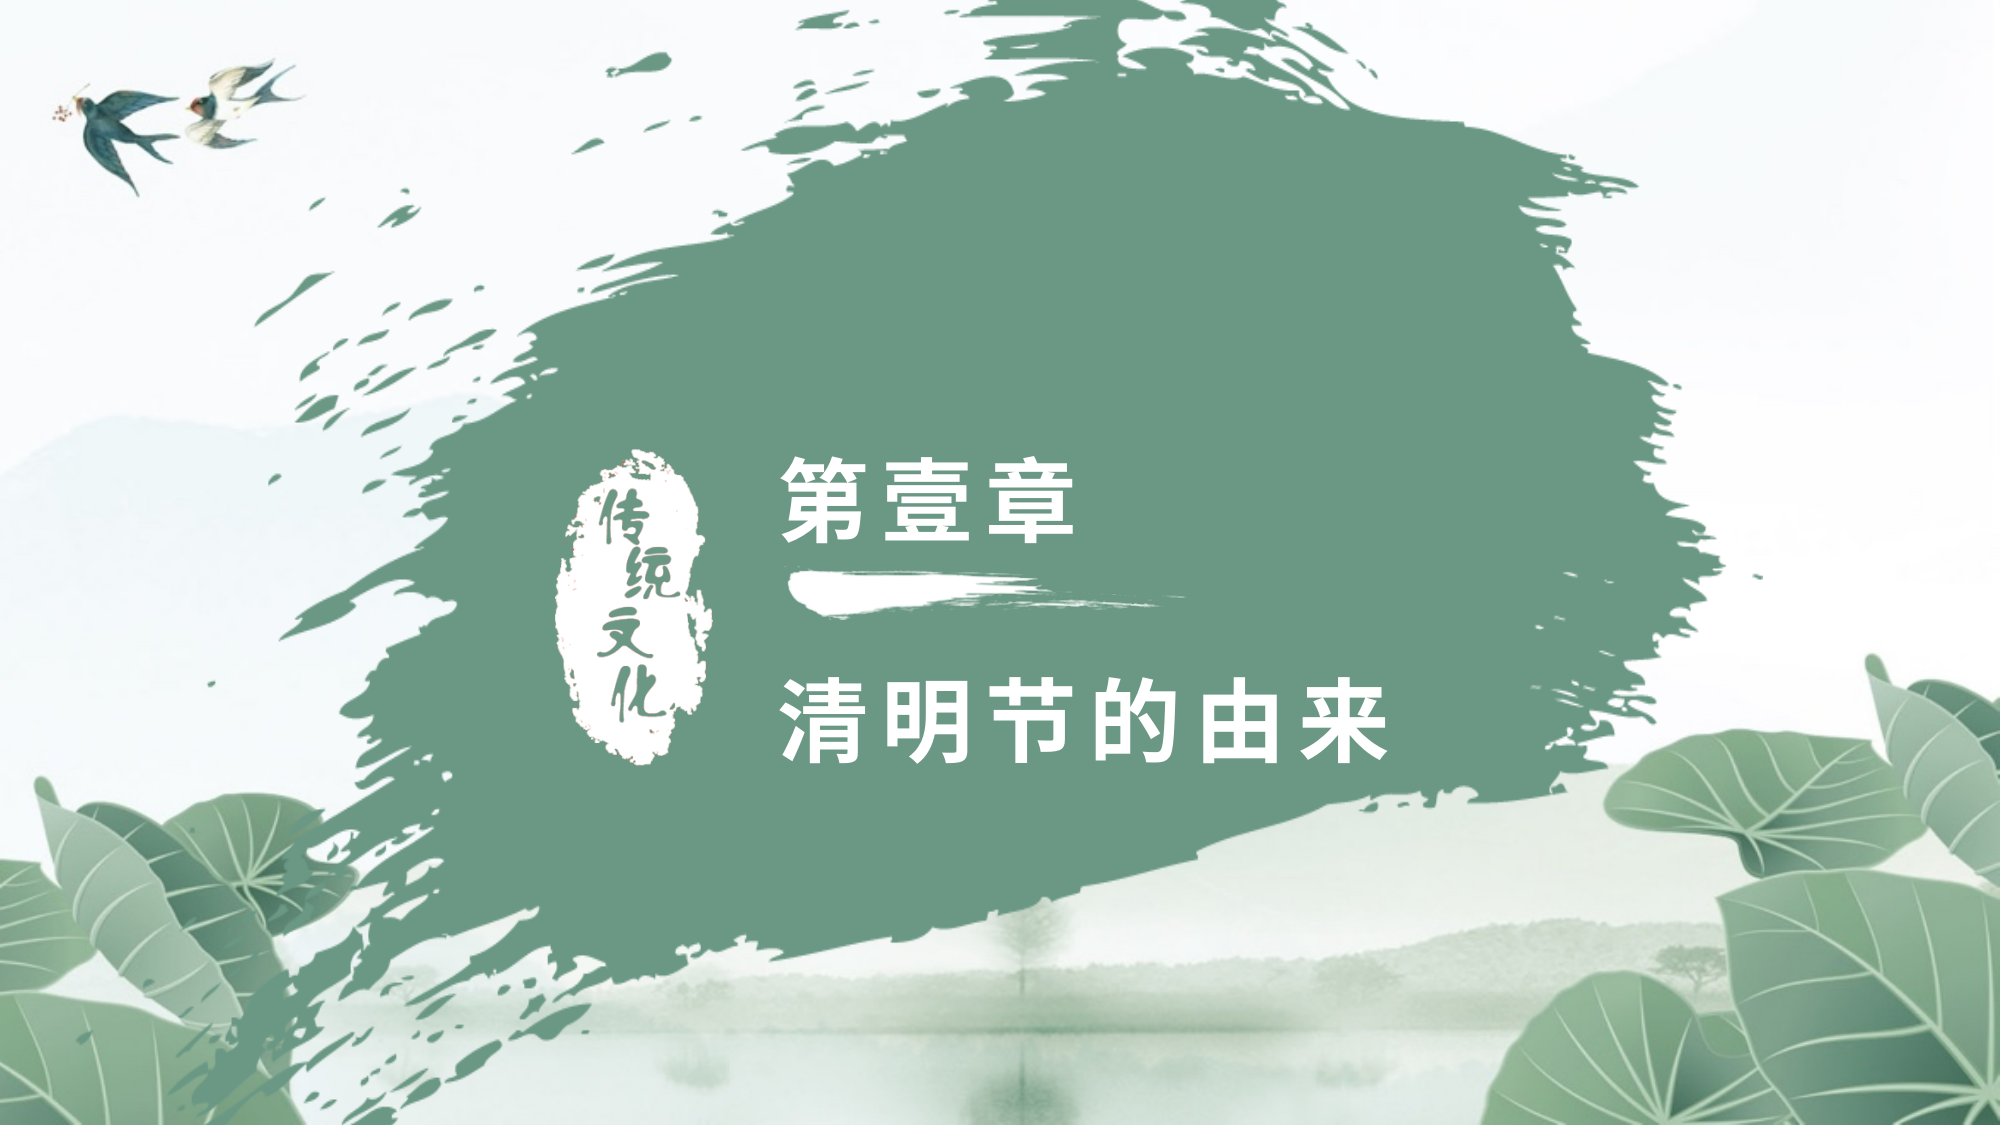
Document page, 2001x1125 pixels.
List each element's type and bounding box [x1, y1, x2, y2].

picture [0, 0, 2000, 1125]
text_box [495, 403, 1529, 785]
